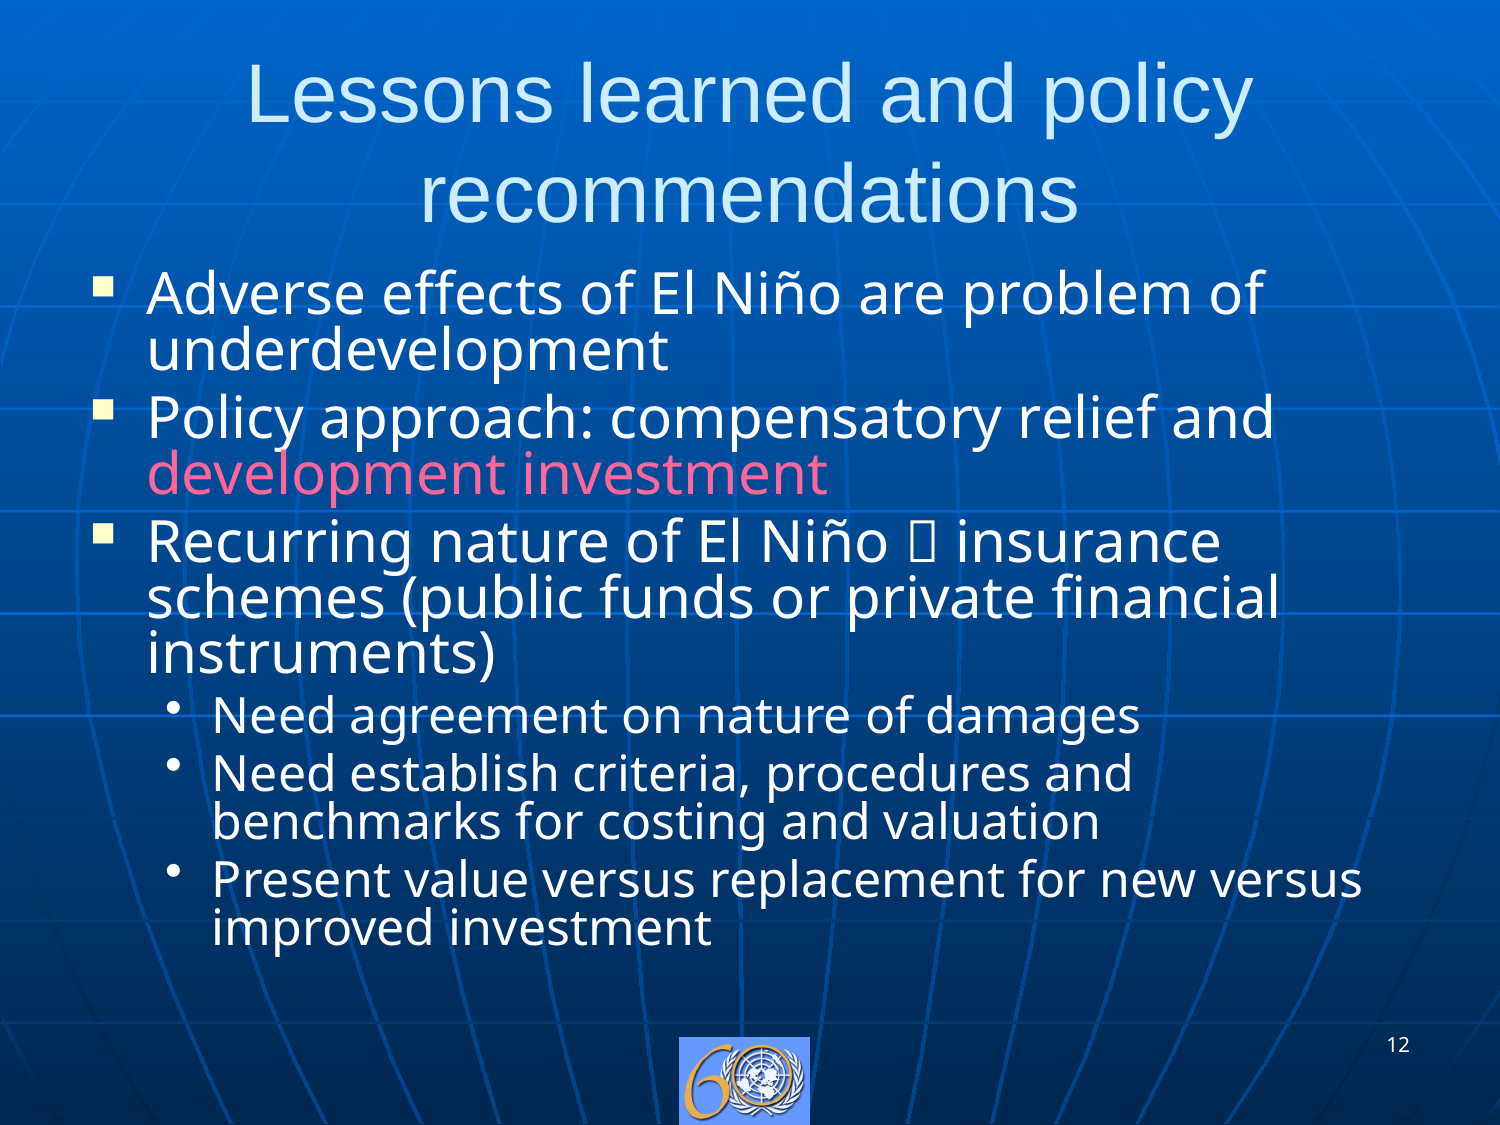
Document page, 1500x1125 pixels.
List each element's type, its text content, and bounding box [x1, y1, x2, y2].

list Adverse effects of El Niño are problem of underdevelopment Policy approach: compensatory relief and development investment Recurring nature of El Niño  insurance schemes (public funds or private financial instruments) Need agreement on nature of damages Need establish criteria, procedures and benchmarks for costing and valuation Present value versus replacement for new versus improved investment [74, 262, 1426, 1006]
picture [679, 1037, 810, 1125]
slide_number 12 [1074, 1023, 1426, 1100]
title Lessons learned and policy recommendations [74, 45, 1426, 233]
